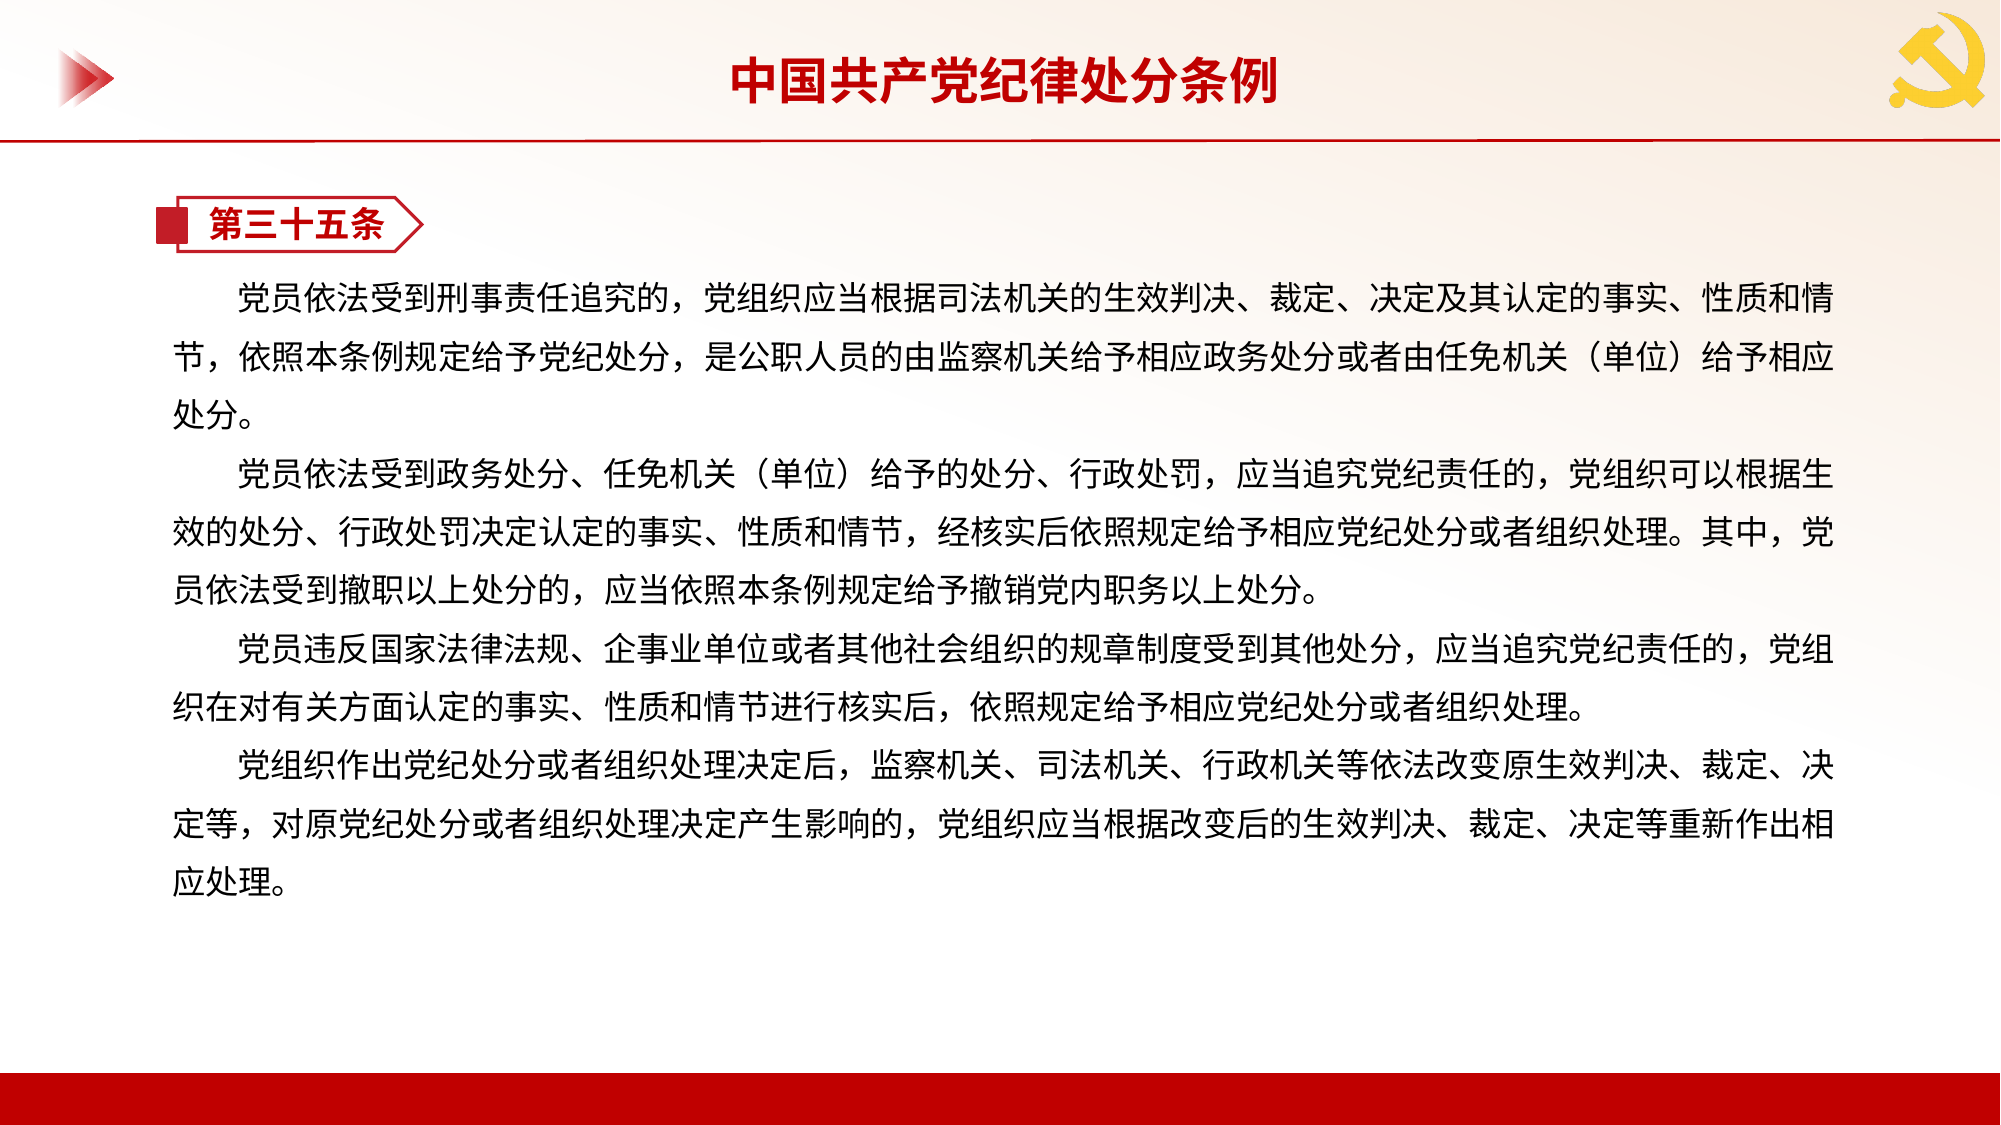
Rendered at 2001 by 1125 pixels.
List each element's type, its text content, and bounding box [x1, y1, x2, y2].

picture [1889, 12, 1985, 108]
text_box 中国共产党纪律处分条例 [303, 29, 1705, 117]
text_box [0, 1072, 2000, 1125]
text_box 党员依法受到刑事责任追究的，党组织应当根据司法机关的生效判决、裁定、决定及其认定的事实、性质和情节，依照本条例规定给予党纪处分，是公职人员的由监察机关给予相应政务处分或者由任免机关（单位）给予相应处分。 党员依法受到政务处分、任免机关（单位）给予的处分、行政处罚，应当追究党纪责任的，党组织可以根据生效的处分、行政处罚决定认定的事实、性质和情节，经核实后依照规定给予相应党纪处分或者组织处理。其中，党员依法受到撤职以上处分的，应当依照本条例规定给予撤销党内职务以上处分。 党员违反国家法律法规、企事业单位或者其他社会组织的规章制度受到其他处分，应当追究党纪责任的，党组织在对有关方面认定的事实、性质和情节进行核实后，依照规定给予相应党纪处分或者组织处理。 党组织作出党纪处分或者组织处理决定后，监察机关、司法机关、行政机关等依法改变原生效判决、裁定、决定等，对原党纪处分或者组织处理决定产生影响的，党组织应当根据改变后的生效判决、裁定、决定等重新作出相应处理。 [157, 251, 1850, 334]
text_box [156, 194, 422, 253]
